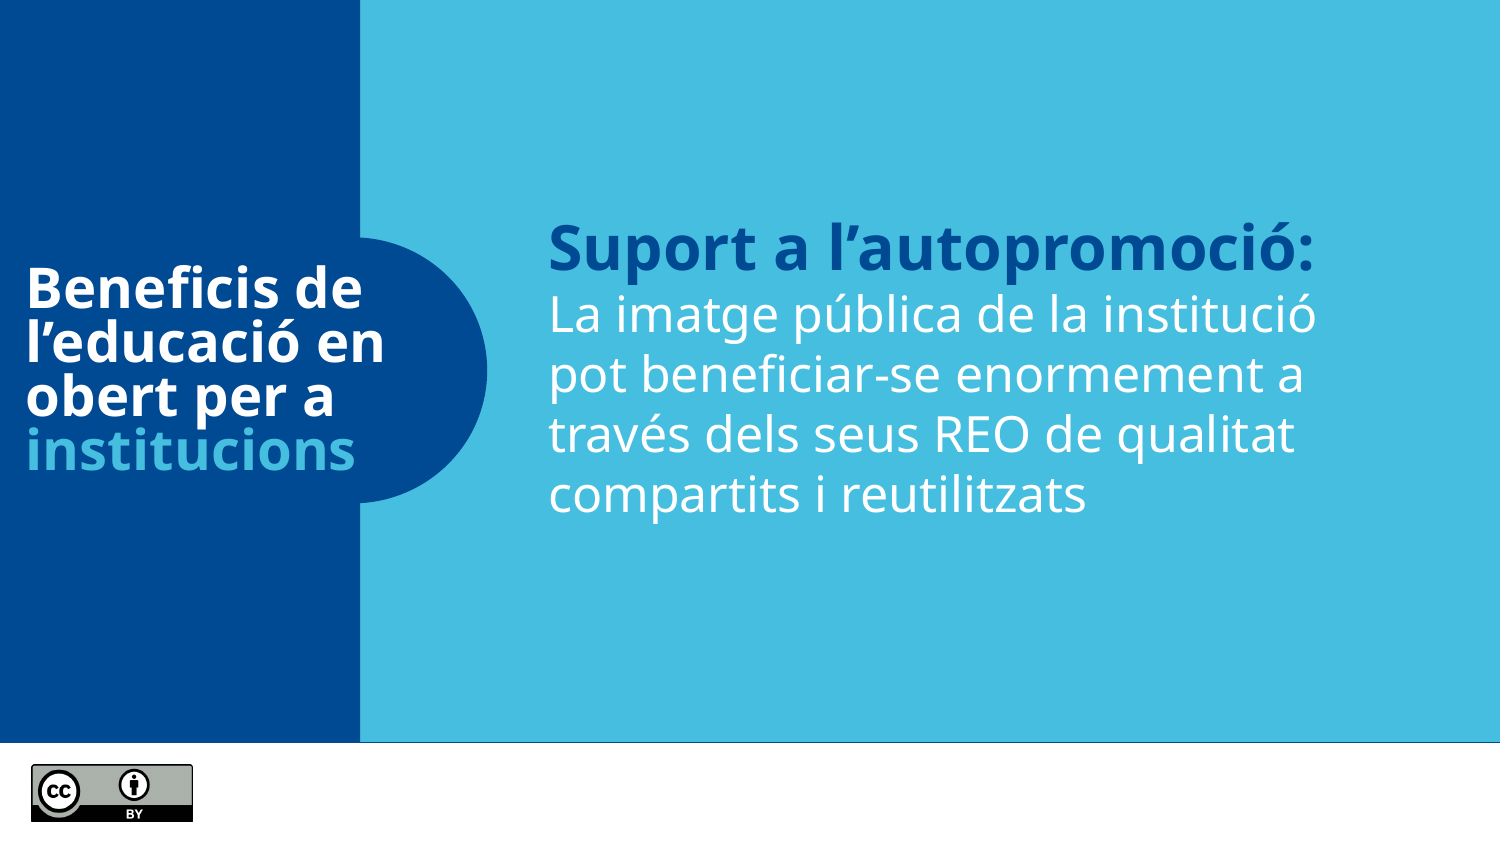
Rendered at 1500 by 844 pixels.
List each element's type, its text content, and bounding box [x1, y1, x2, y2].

text_box Suport a l’autopromoció: La imatge pública de la institució pot beneficiar-se enormement a través dels seus REO de qualitat compartits i reutilitzats [533, 192, 1402, 538]
text_box [425, 258, 488, 483]
text_box [311, 497, 394, 504]
text_box [0, 0, 361, 742]
text_box [295, 237, 410, 250]
picture [31, 764, 193, 822]
text_box [0, 750, 1500, 844]
text_box Beneficis de l’educació en obert per a institucions [10, 250, 425, 497]
